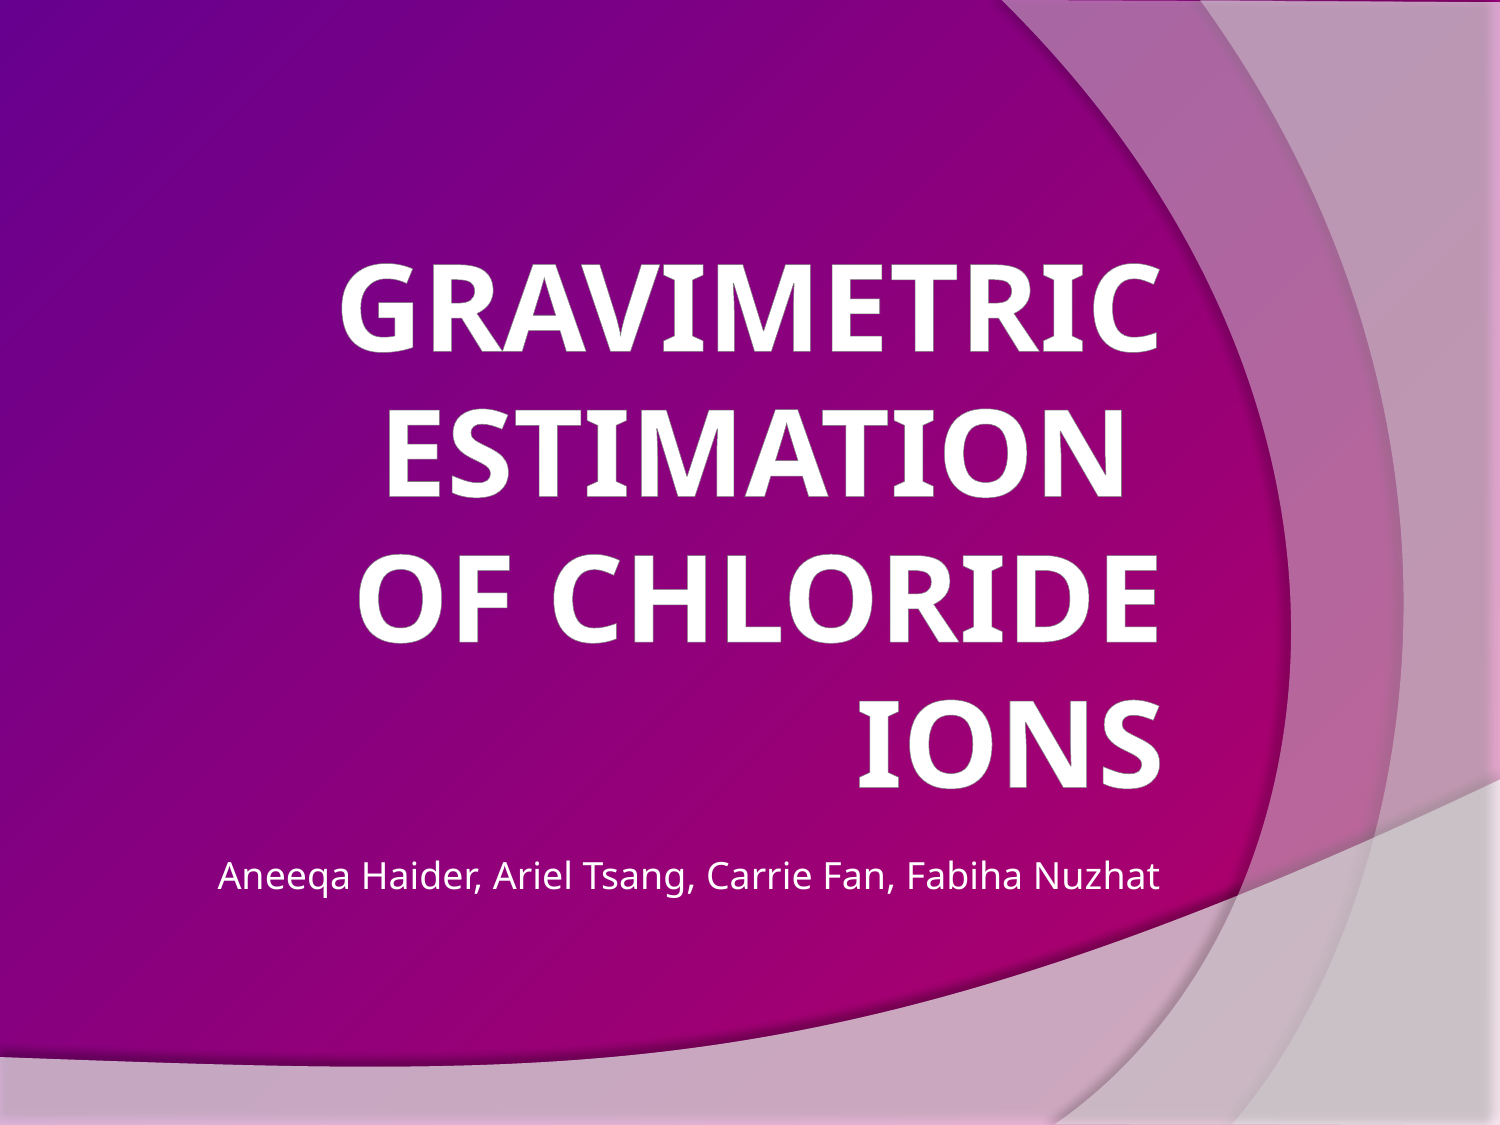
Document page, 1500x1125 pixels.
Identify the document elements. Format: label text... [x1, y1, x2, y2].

subtitle Aneeqa Haider, Ariel Tsang, Carrie Fan, Fabiha Nuzhat [105, 843, 1169, 897]
title GRAVIMETRIC ESTIMATION OF CHLORIDE IONS [304, 222, 1172, 868]
